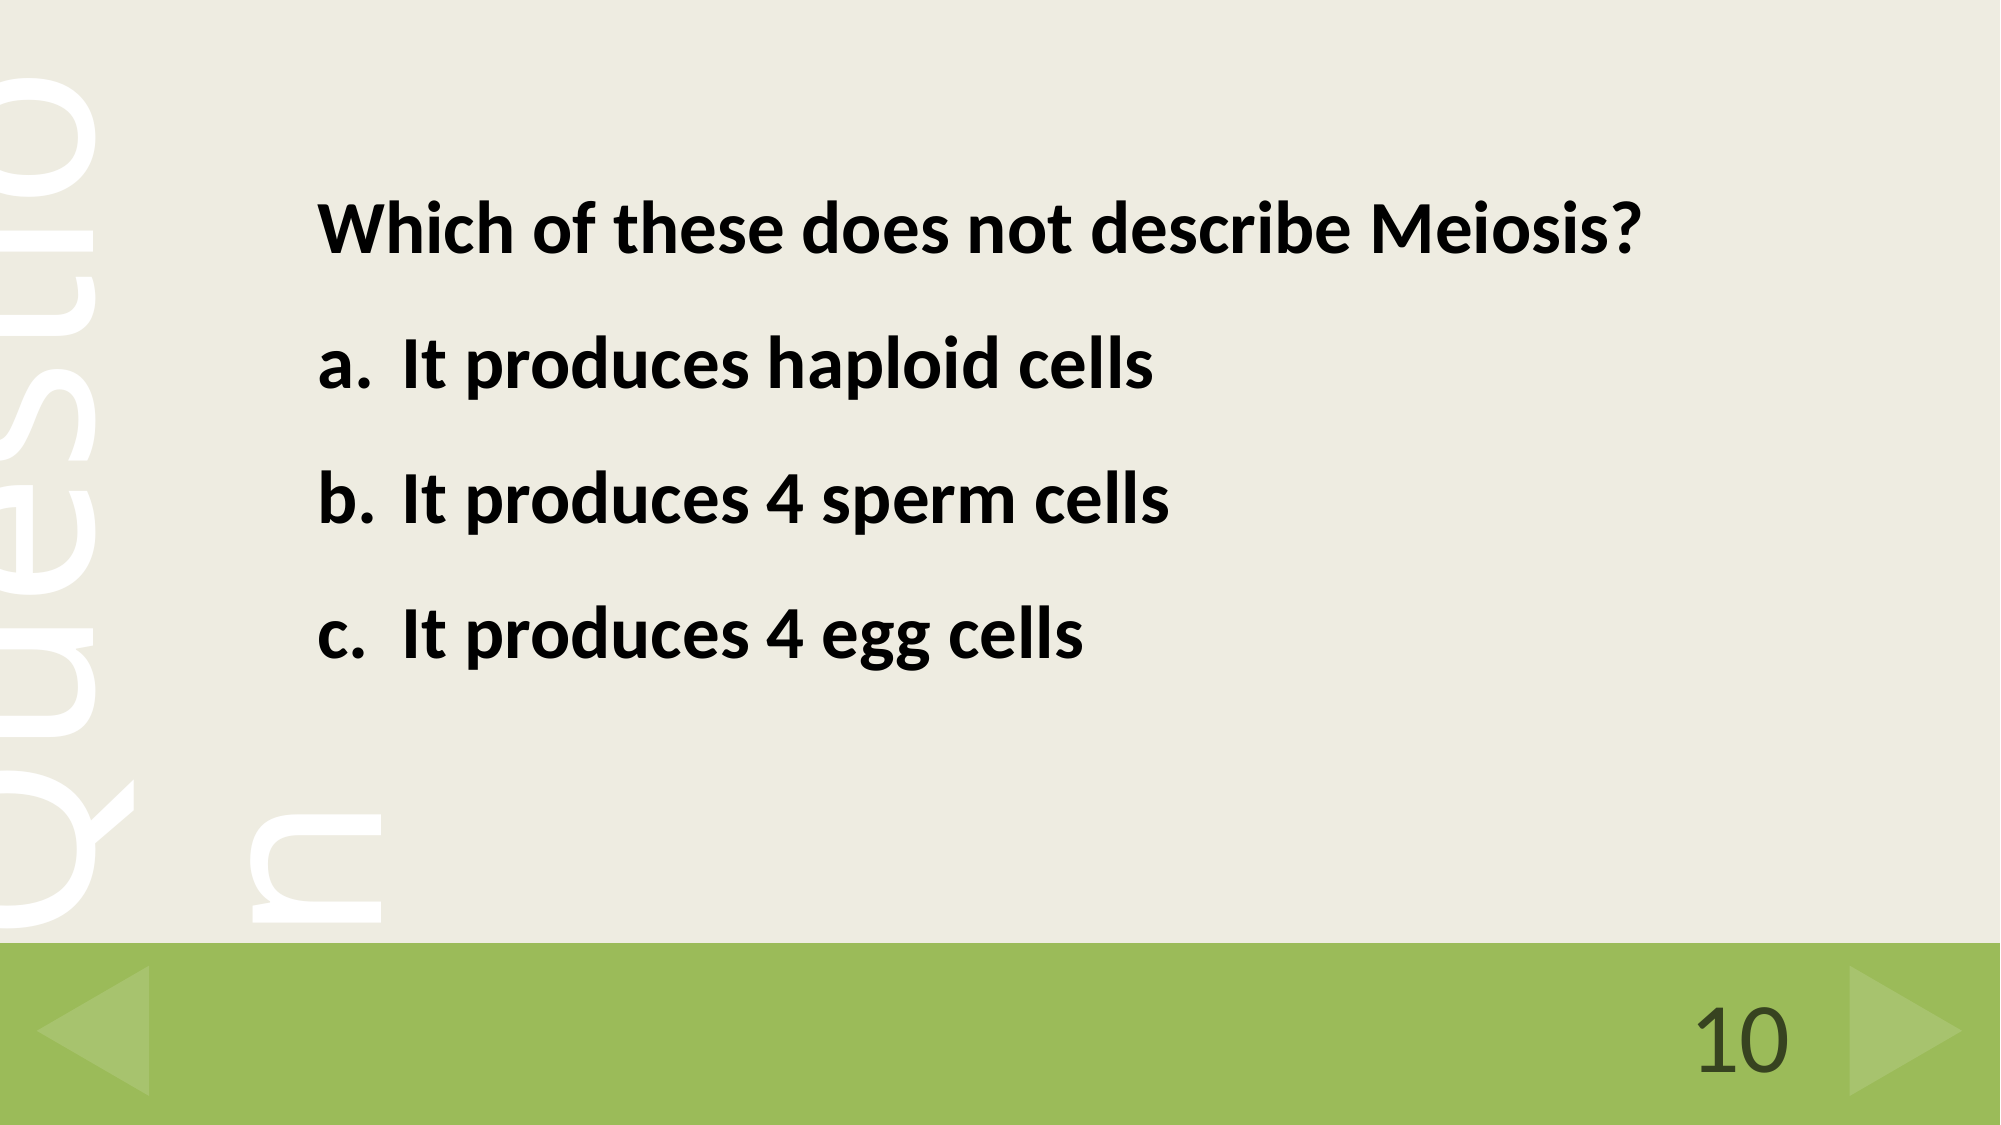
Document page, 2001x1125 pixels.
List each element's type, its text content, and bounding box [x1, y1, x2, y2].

list 10 [1494, 967, 1806, 1097]
list Which of these does not describe Meiosis? It produces haploid cells It produces 4 sperm cells It produces 4 egg cells [302, 307, 1760, 636]
